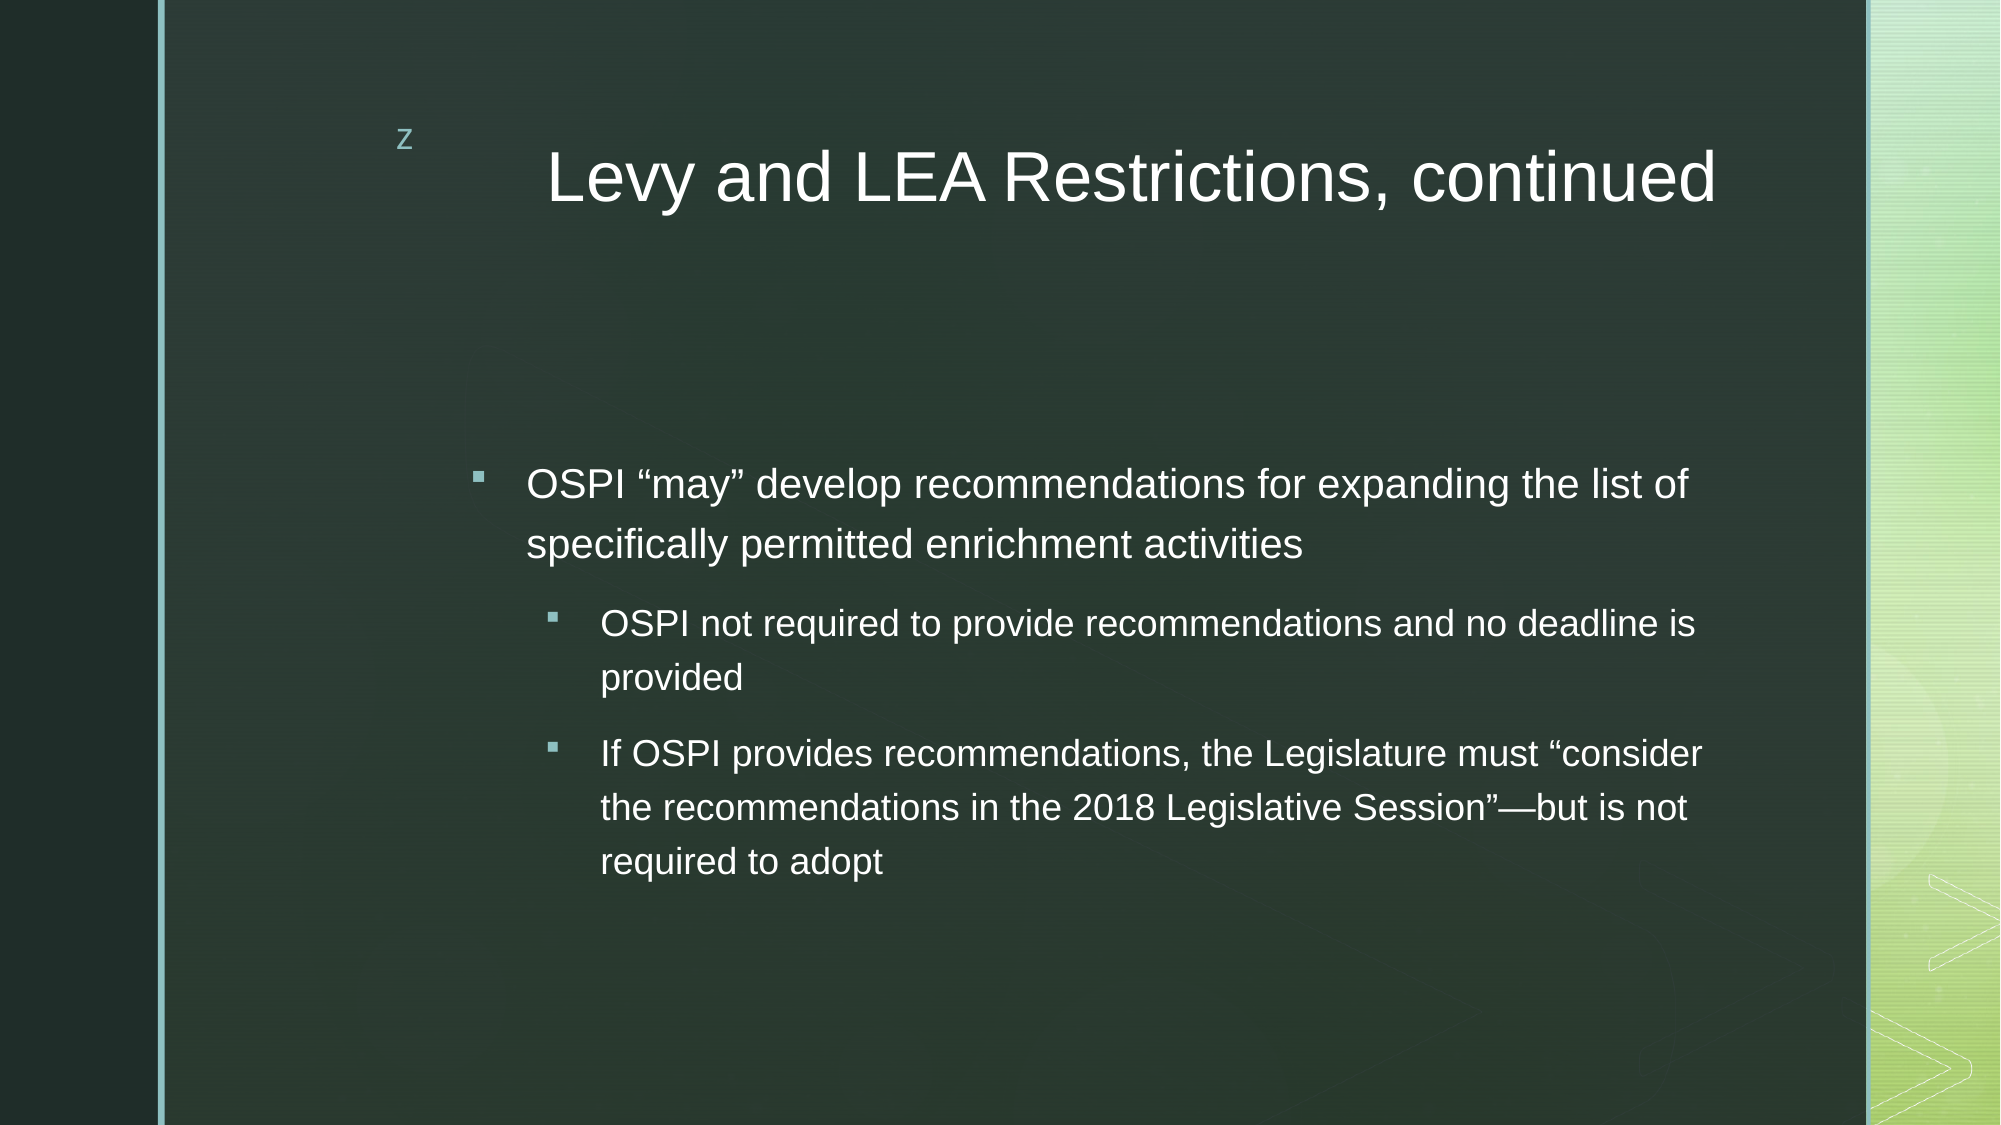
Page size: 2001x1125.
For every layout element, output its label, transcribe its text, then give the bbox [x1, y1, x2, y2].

picture [1871, 0, 2001, 1125]
list OSPI “may” develop recommendations for expanding the list of specifically permitted enrichment activities OSPI not required to provide recommendations and no deadline is provided If OSPI provides recommendations, the Legislature must “consider the recommendations in the 2018 Legislative Session”—but is not required to adopt [454, 336, 1734, 993]
title Levy and LEA Restrictions, continued [428, 132, 1734, 310]
